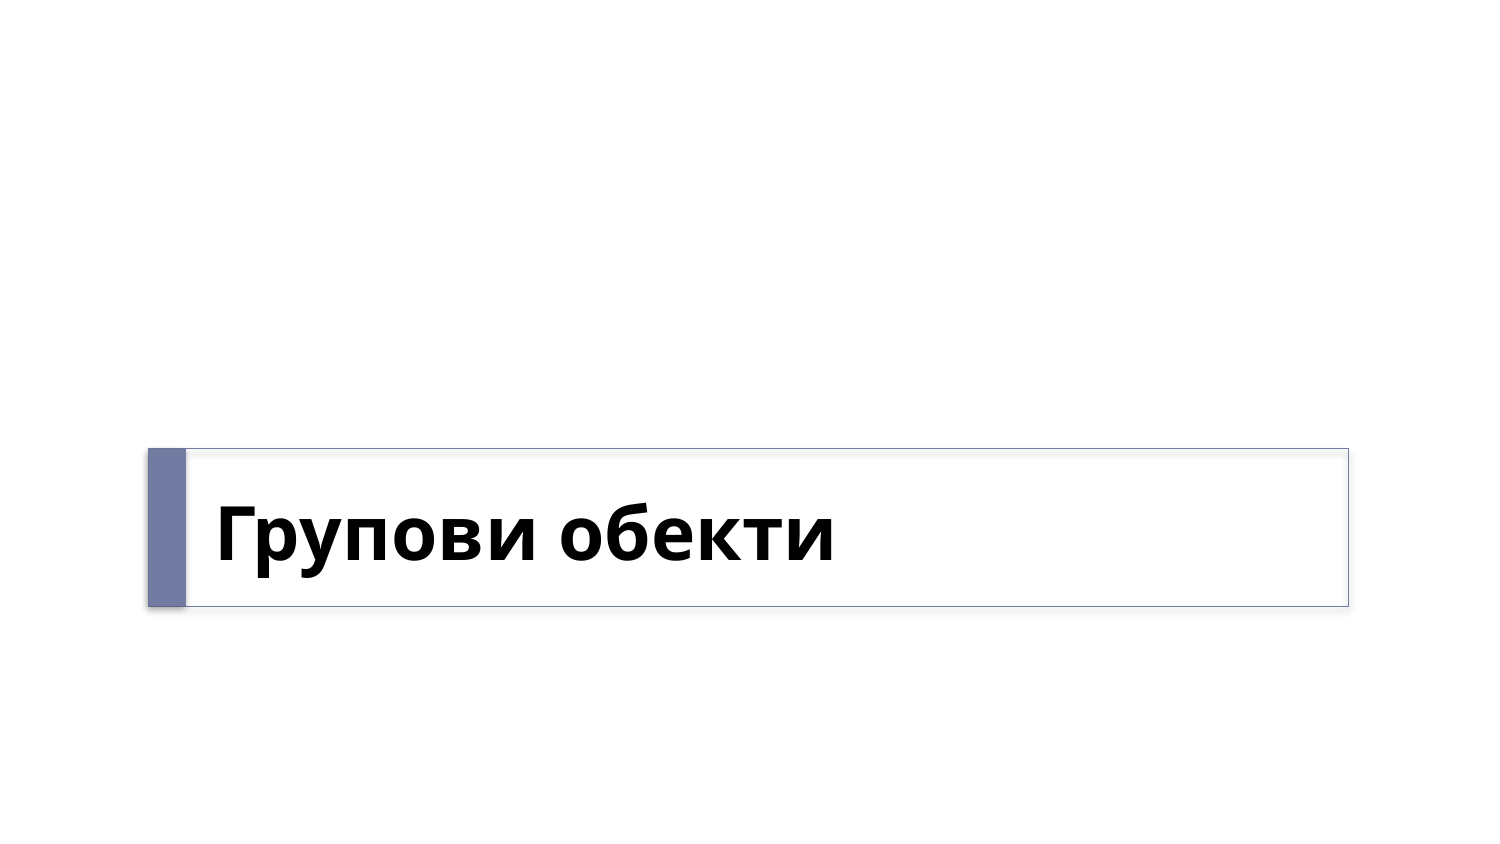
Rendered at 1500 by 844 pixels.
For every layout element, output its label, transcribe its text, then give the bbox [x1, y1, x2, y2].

title Групови обекти [200, 478, 1325, 600]
